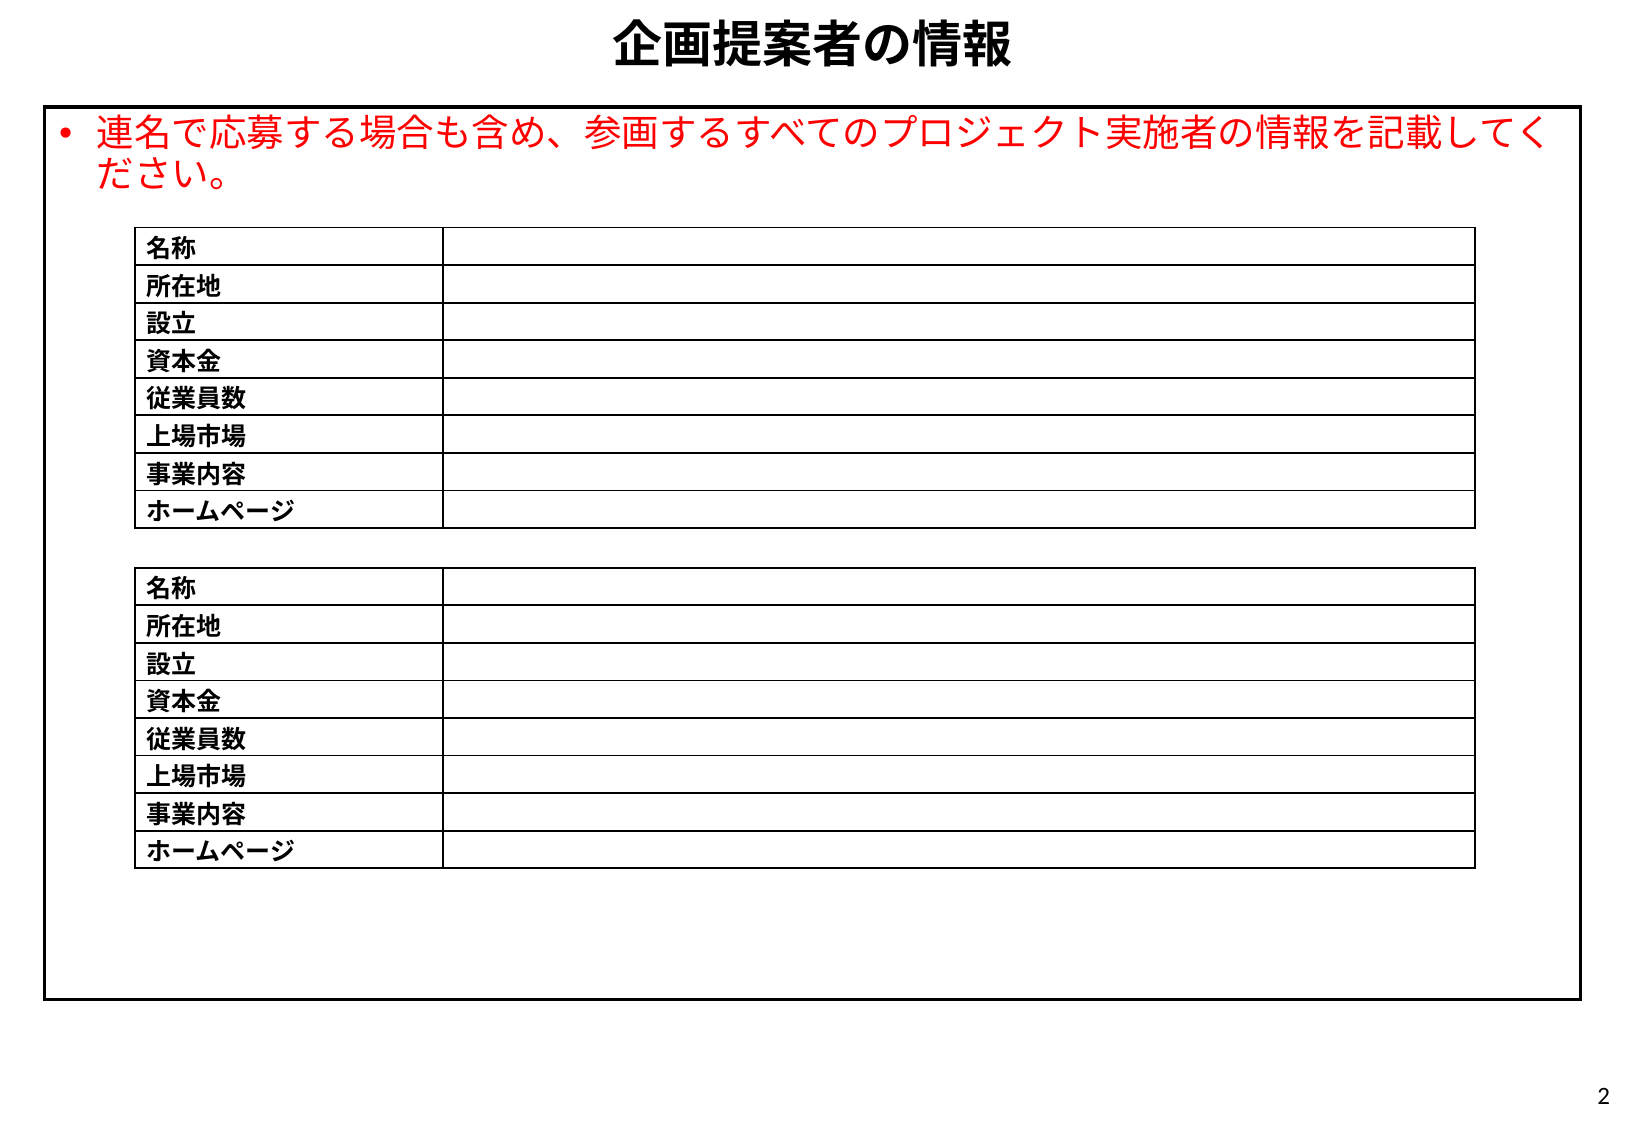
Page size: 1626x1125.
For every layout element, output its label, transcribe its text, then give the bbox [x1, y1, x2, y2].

table_cell 上場市場 [136, 416, 442, 452]
table_cell [444, 681, 1474, 717]
table_cell ホームページ [136, 491, 442, 527]
table_cell [444, 719, 1474, 755]
table_header 名称 [136, 569, 442, 604]
table_cell [444, 756, 1474, 792]
table_header 名称 [136, 228, 442, 264]
table_cell [444, 454, 1474, 490]
table_cell [444, 644, 1474, 680]
table_cell 資本金 [136, 681, 442, 717]
table_cell 設立 [136, 304, 442, 339]
table_cell 事業内容 [136, 454, 442, 490]
table_cell [444, 341, 1474, 377]
table_cell [444, 832, 1474, 867]
table_cell 所在地 [136, 606, 442, 642]
slide_number 1 [1259, 1065, 1625, 1125]
table_cell 資本金 [136, 341, 442, 377]
table_cell [444, 606, 1474, 642]
table_cell 事業内容 [136, 794, 442, 830]
table_cell [444, 304, 1474, 339]
table_header [444, 569, 1474, 604]
table_cell 設立 [136, 644, 442, 680]
table_cell [444, 794, 1474, 830]
table_cell 上場市場 [136, 756, 442, 792]
table_cell 従業員数 [136, 719, 442, 755]
table_header [444, 228, 1474, 264]
table_cell [444, 416, 1474, 452]
table_cell [444, 266, 1474, 302]
title 企画提案者の情報 [0, 0, 1625, 93]
table_cell [444, 379, 1474, 414]
table_cell 従業員数 [136, 379, 442, 414]
list 連名で応募する場合も含め、参画するすべてのプロジェクト実施者の情報を記載してください。 [44, 106, 1581, 1000]
table_cell [444, 491, 1474, 527]
table_cell 所在地 [136, 266, 442, 302]
table_cell ホームページ [136, 832, 442, 867]
